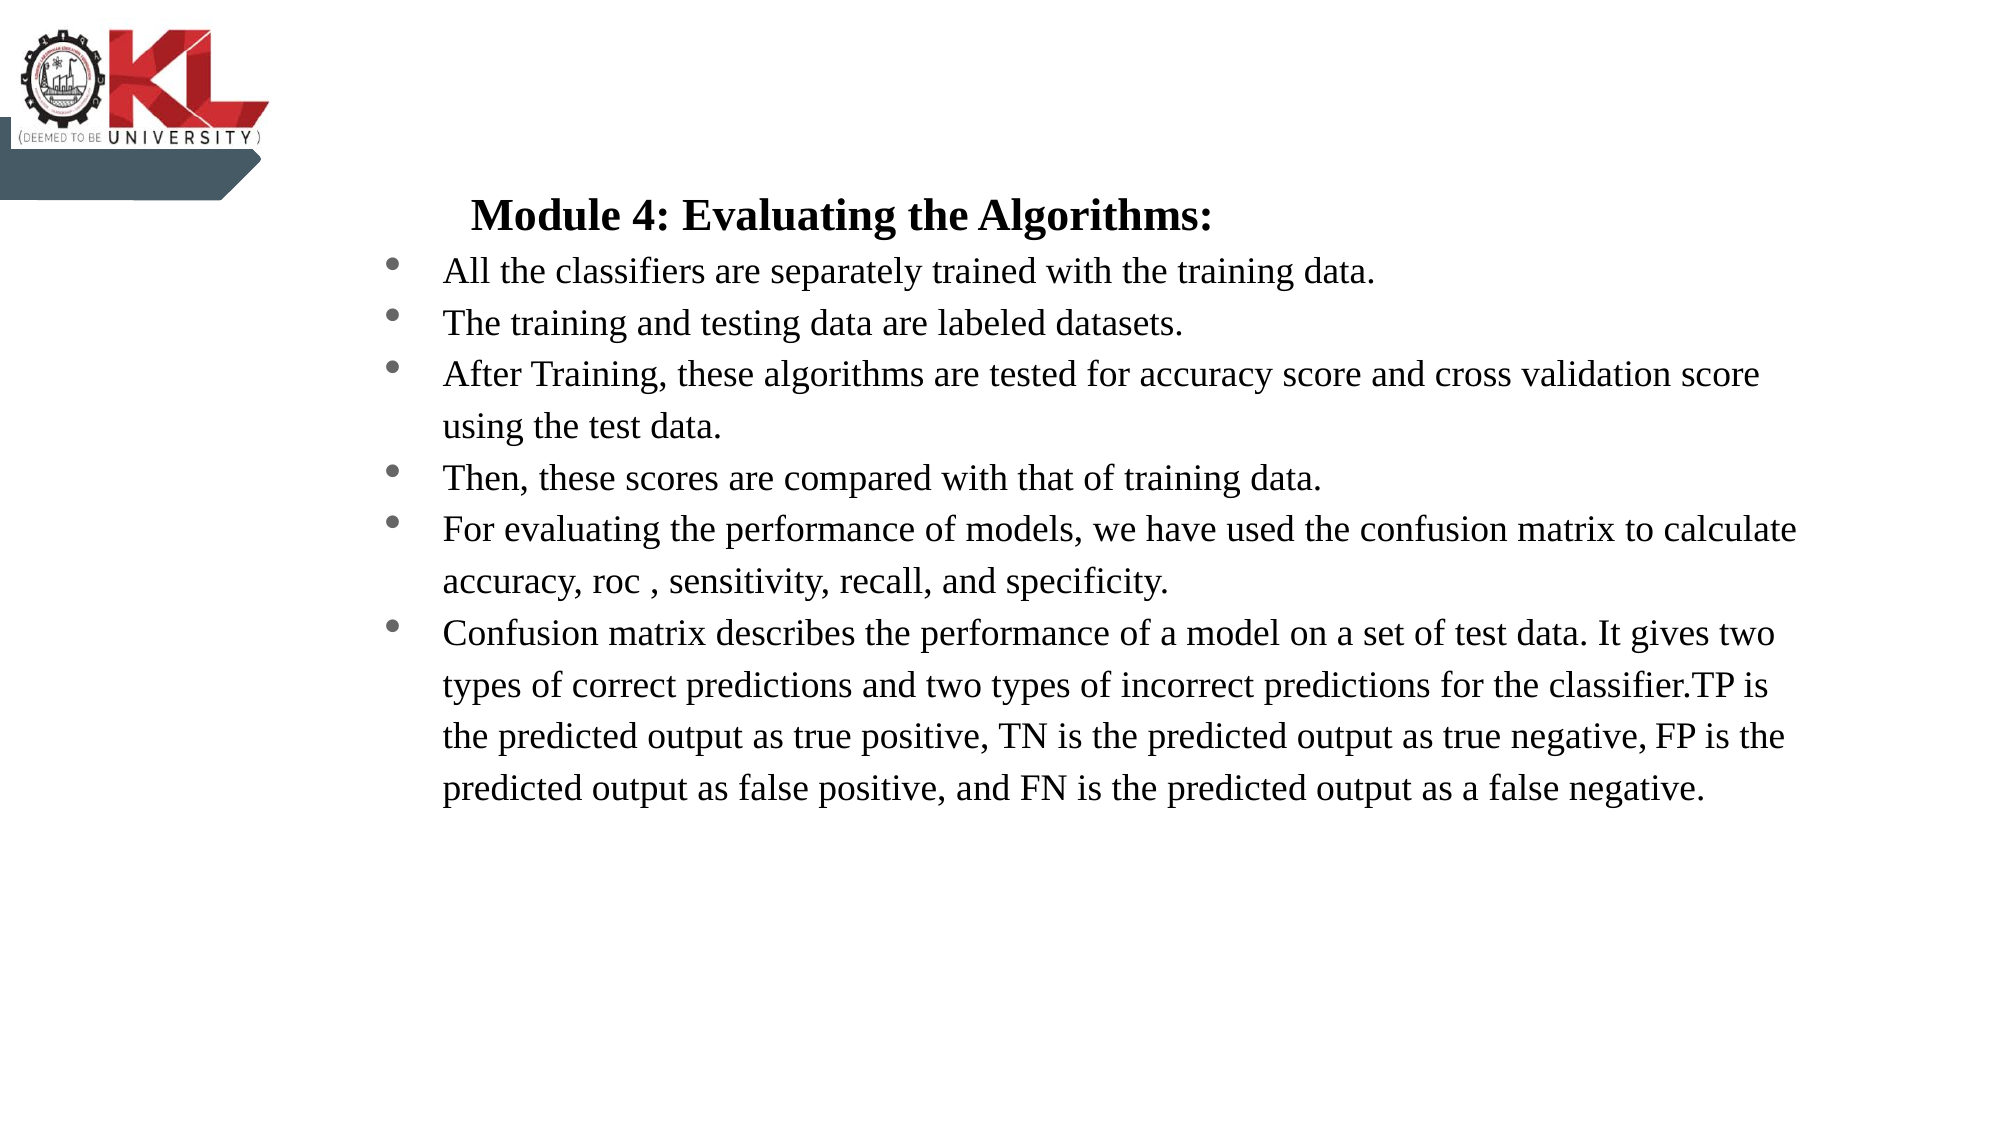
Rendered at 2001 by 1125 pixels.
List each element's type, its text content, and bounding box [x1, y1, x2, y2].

picture [11, 17, 272, 149]
list Module 4: Evaluating the Algorithms: All the classifiers are separately trained with the training data. The training and testing data are labeled datasets. After Training, these algorithms are tested for accuracy score and cross validation score using the test data. Then, these scores are compared with that of training data. For evaluating the performance of models, we have used the confusion matrix to calculate accuracy, roc , sensitivity, recall, and specificity. Confusion matrix describes the performance of a model on a set of test data. It gives two types of correct predictions and two types of incorrect predictions for the classifier.TP is the predicted output as true positive, TN is the predicted output as true negative, FP is the predicted output as false positive, and FN is the predicted output as a false negative. [371, 149, 1834, 1024]
